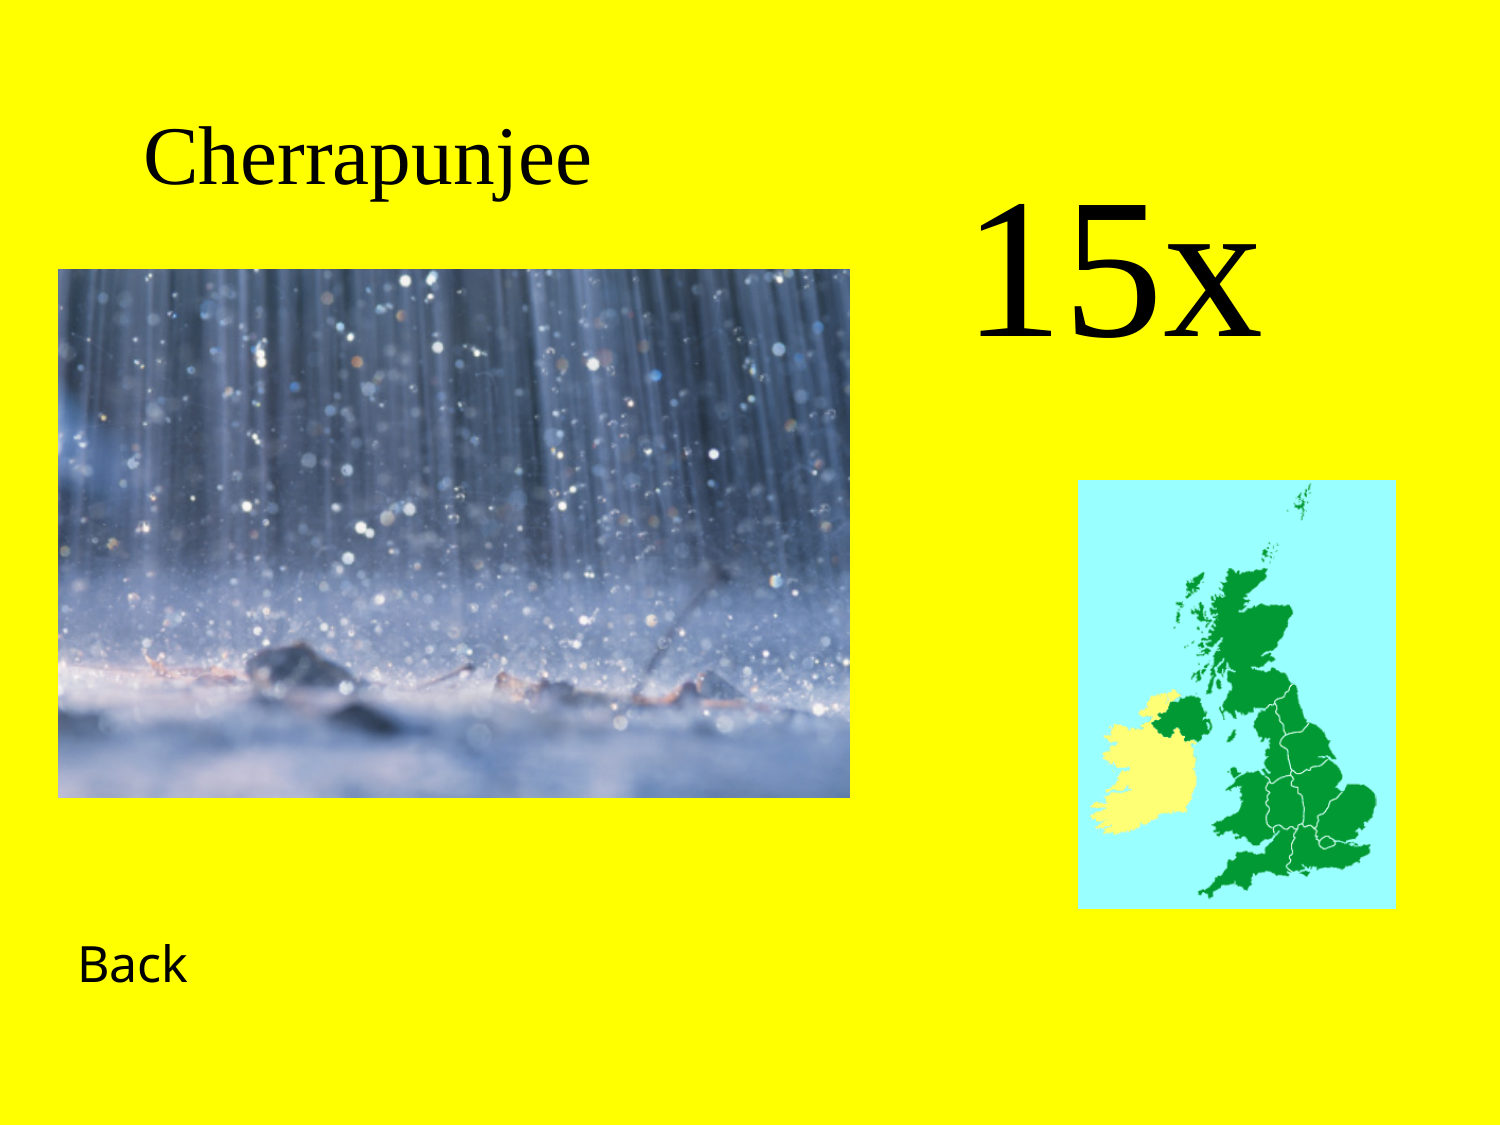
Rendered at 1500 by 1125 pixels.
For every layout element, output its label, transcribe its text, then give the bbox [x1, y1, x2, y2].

text_box Cherrapunjee [128, 93, 657, 209]
picture [58, 269, 850, 798]
text_box Back [62, 924, 300, 1000]
text_box 15x [949, 128, 1407, 384]
picture [1077, 480, 1396, 909]
